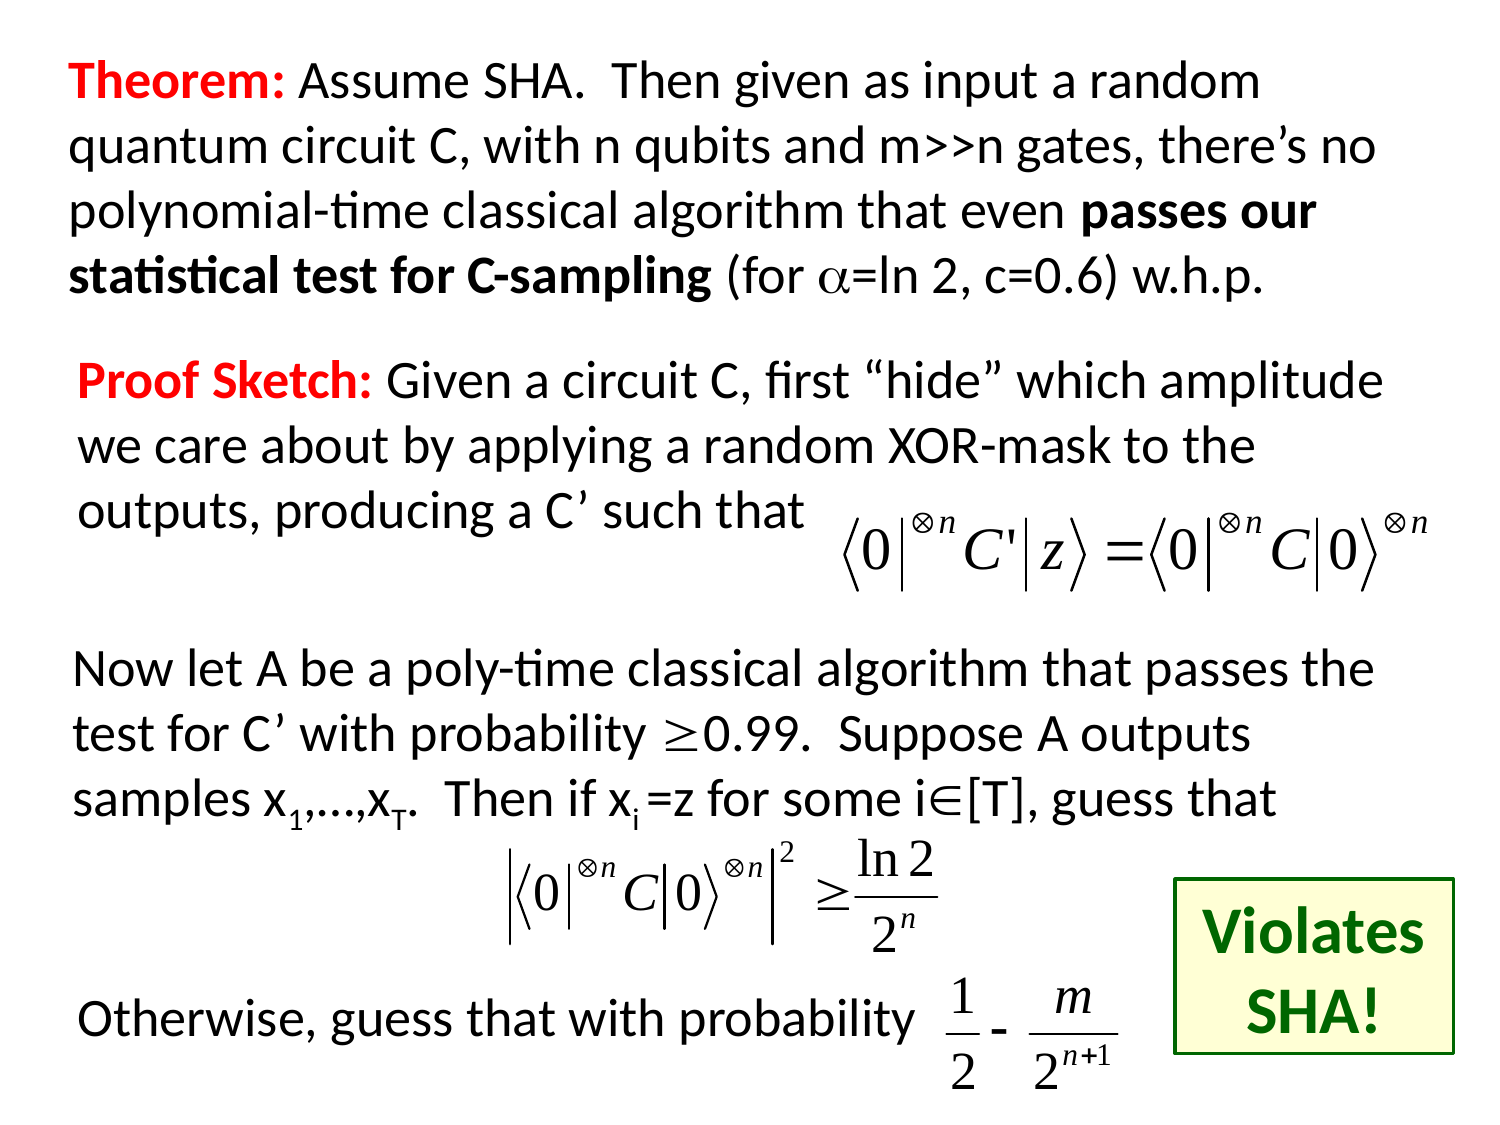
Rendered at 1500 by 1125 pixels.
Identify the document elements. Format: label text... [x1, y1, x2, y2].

text_box Violates SHA! [1175, 879, 1454, 1054]
text_box Proof Sketch: Given a circuit C, first “hide” which amplitude we care about by applying a random XOR-mask to the outputs, producing a C’ such that [62, 337, 1438, 548]
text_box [832, 493, 1438, 605]
text_box Now let A be a poly-time classical algorithm that passes the test for C’ with probability 0.99. Suppose A outputs samples x1,…,xT. Then if xi =z for some i[T], guess that [57, 624, 1433, 844]
text_box Otherwise, guess that with probability [62, 974, 932, 1055]
text_box Theorem: Assume SHA. Then given as input a random quantum circuit C, with n qubits and m>>n gates, there’s no polynomial-time classical algorithm that even passes our statistical test for C-sampling (for =ln 2, c=0.6) w.h.p. [54, 37, 1475, 312]
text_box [937, 962, 1131, 1102]
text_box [499, 824, 950, 965]
